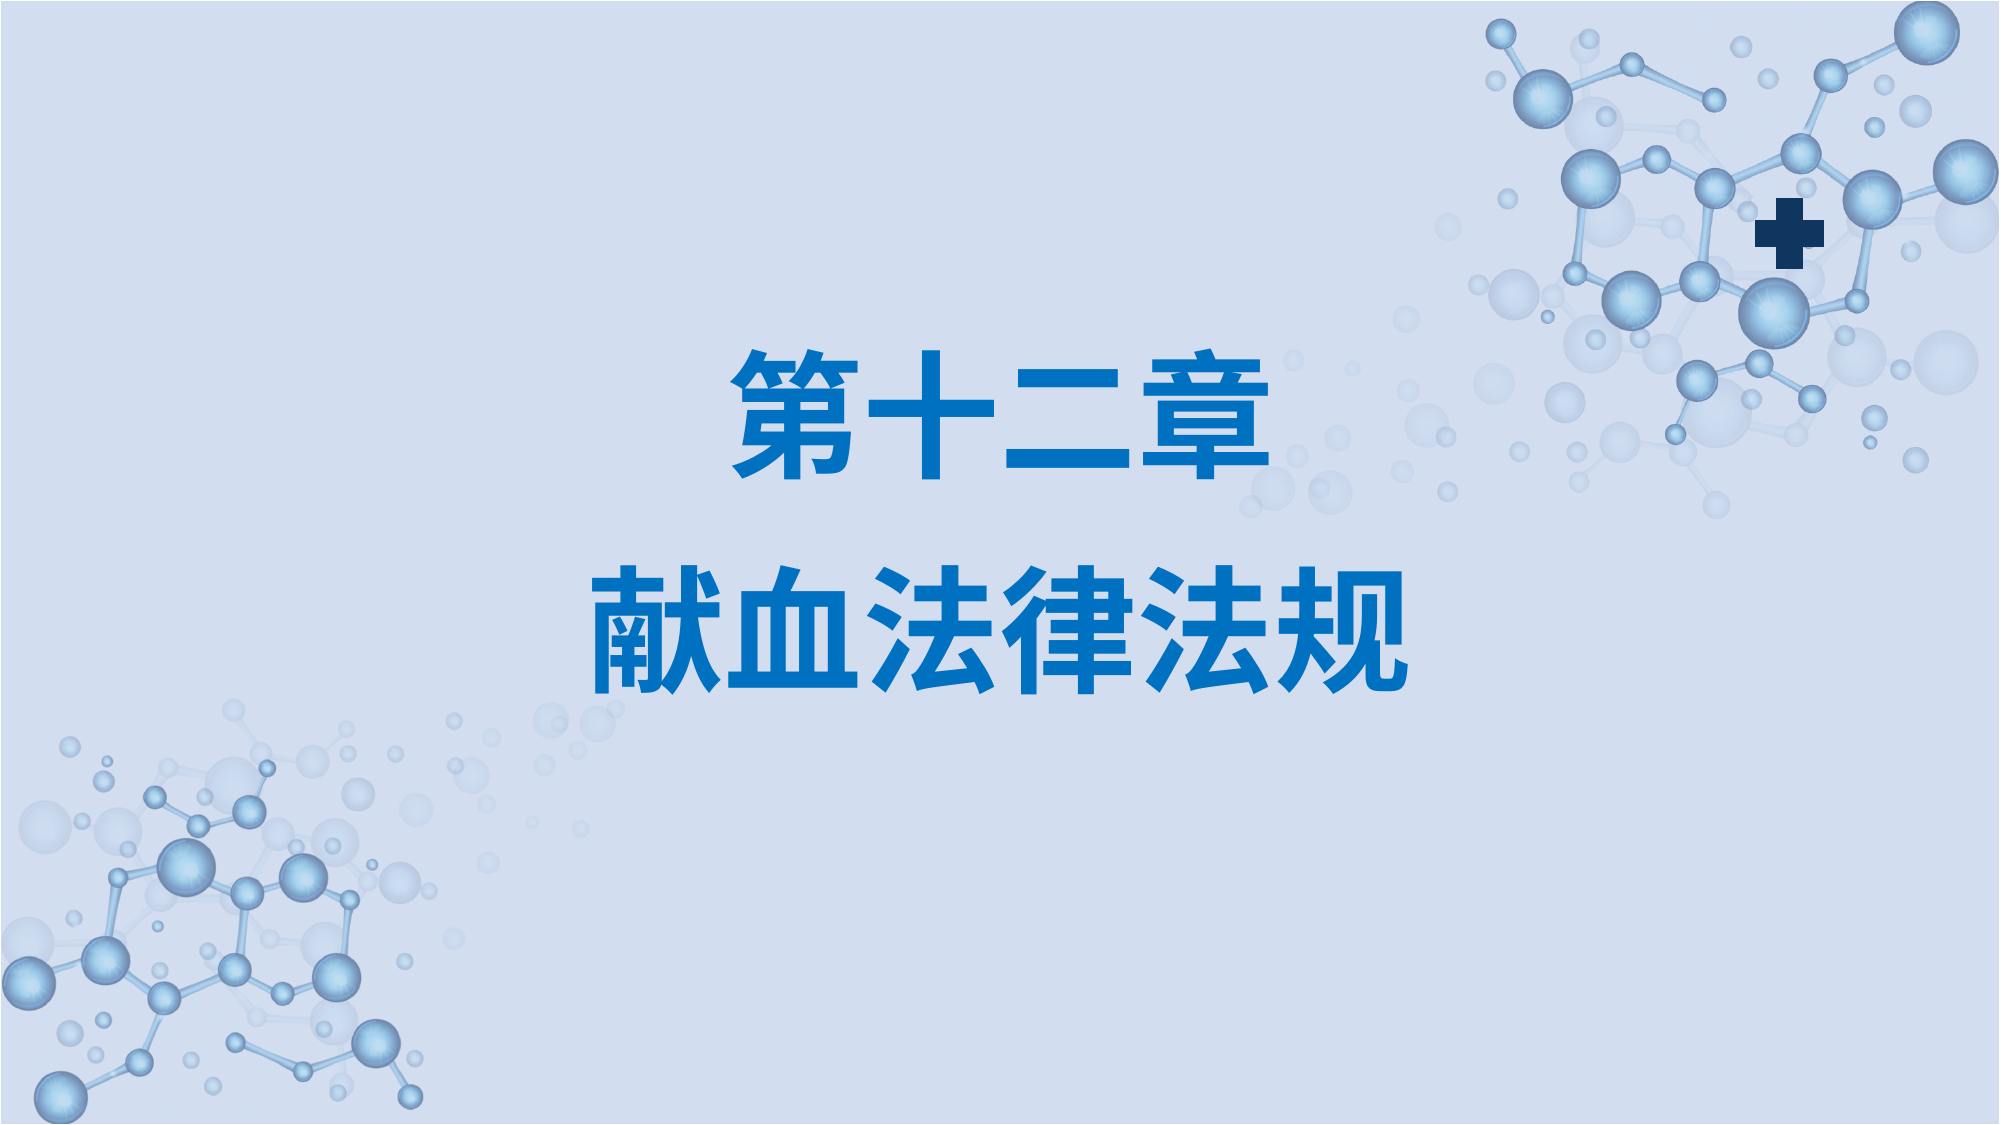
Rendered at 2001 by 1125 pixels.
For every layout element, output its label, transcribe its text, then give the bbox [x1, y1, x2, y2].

text_box 第十二章 献血法律法规 [152, 273, 1847, 717]
